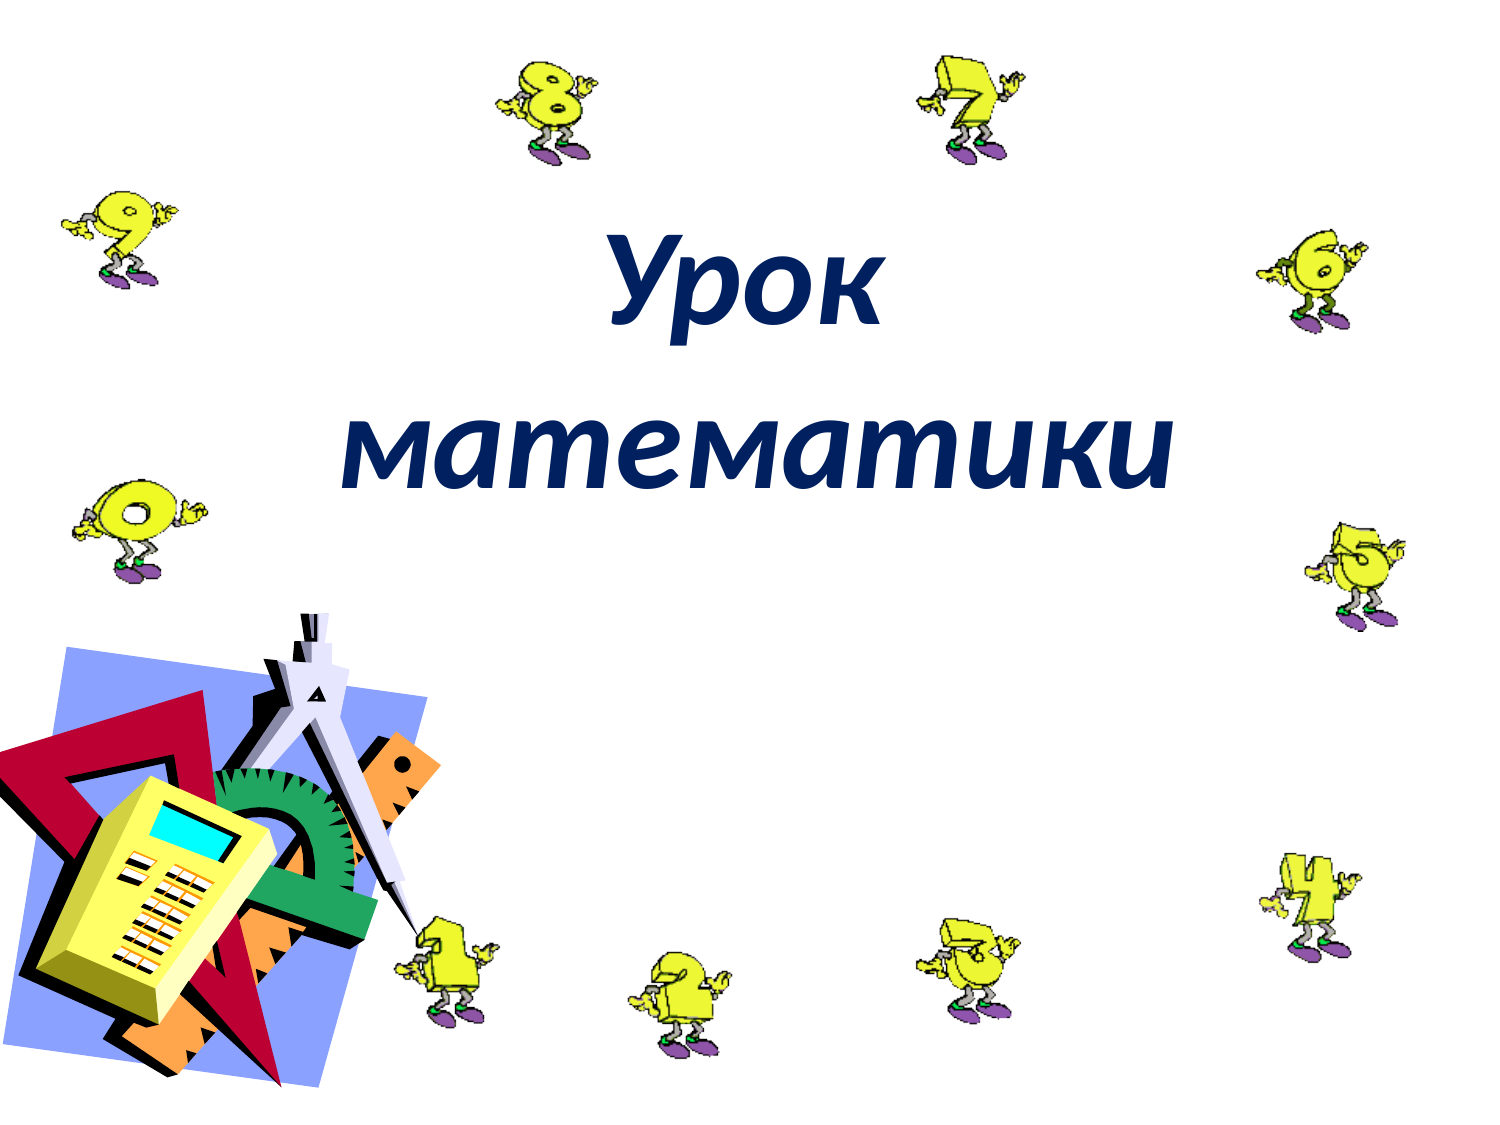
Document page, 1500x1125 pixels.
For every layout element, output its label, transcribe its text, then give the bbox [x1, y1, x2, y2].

picture [1241, 210, 1399, 338]
picture [58, 468, 215, 587]
picture [58, 152, 211, 294]
picture [491, 34, 643, 169]
title Урок математики [74, 175, 1438, 528]
picture [902, 890, 1045, 1029]
picture [902, 34, 1053, 167]
picture [609, 925, 776, 1061]
picture [1241, 831, 1399, 966]
picture [1288, 491, 1440, 632]
picture [0, 609, 538, 1093]
